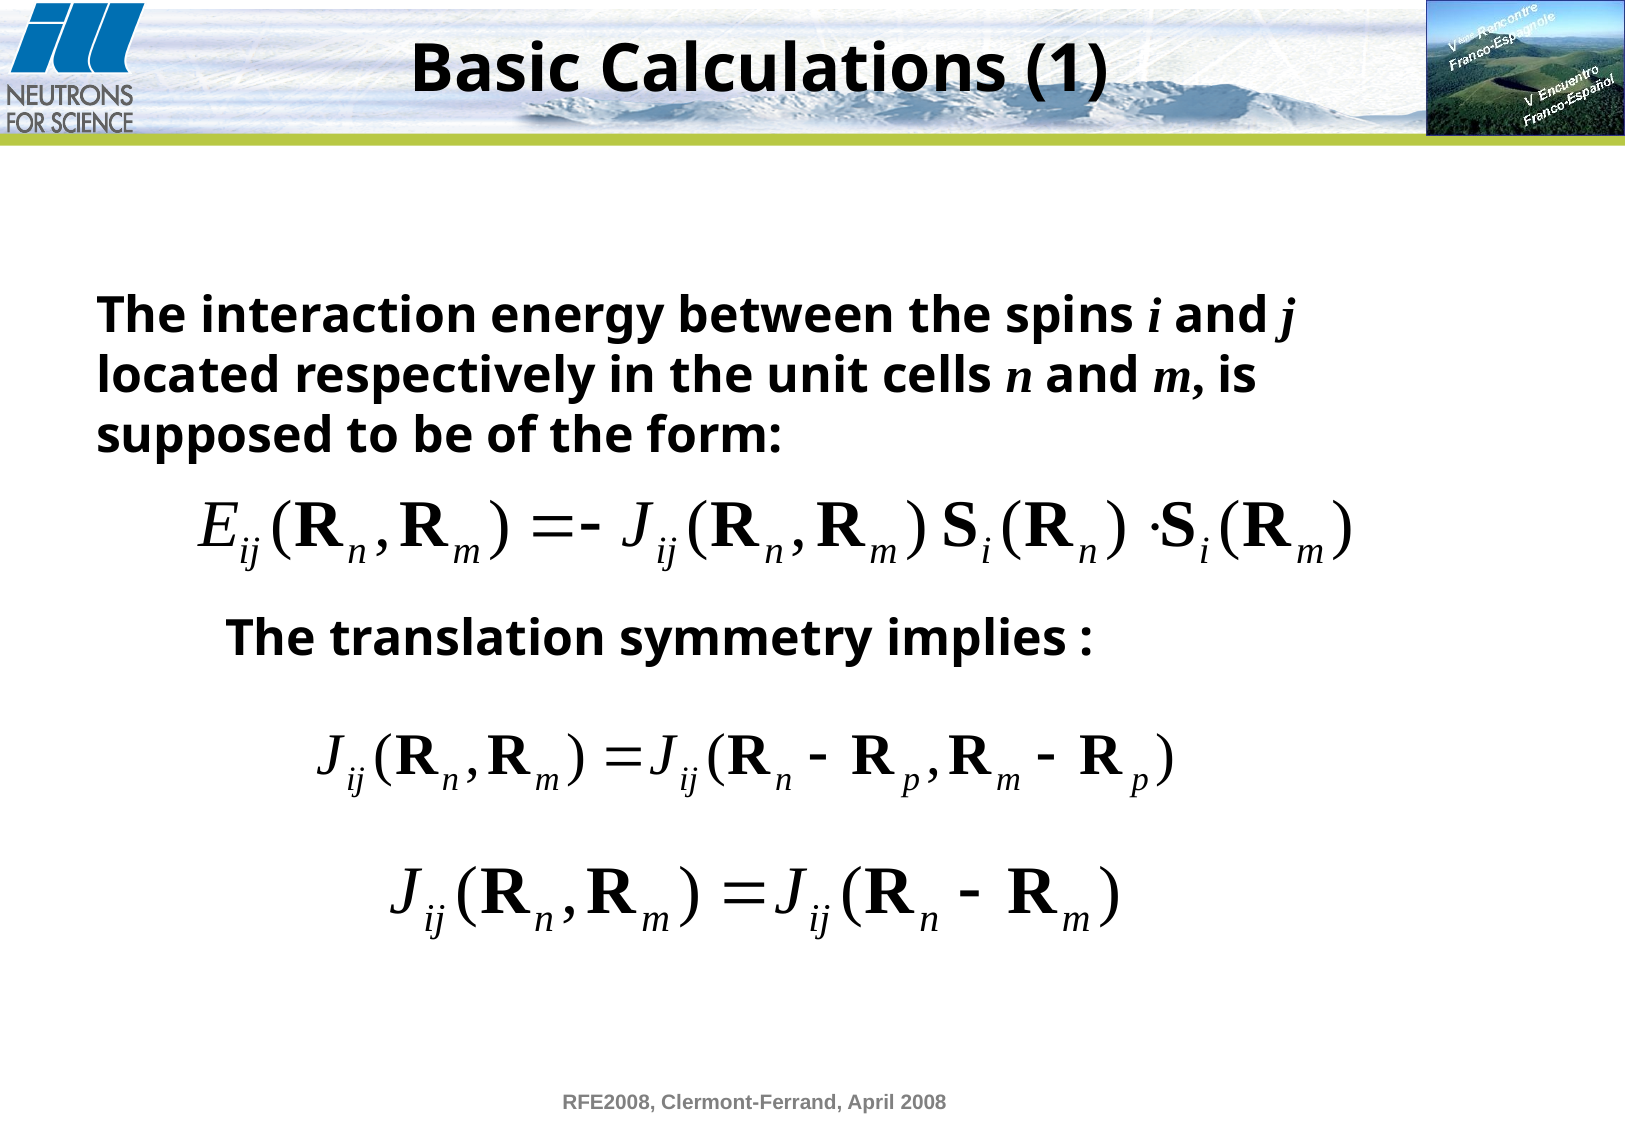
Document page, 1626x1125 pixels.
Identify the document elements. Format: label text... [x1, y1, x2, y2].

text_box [304, 715, 1203, 810]
picture [0, 0, 1625, 136]
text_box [186, 479, 1368, 586]
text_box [375, 845, 1156, 954]
text_box The interaction energy between the spins i and j located respectively in the unit cells n and m, is supposed to be of the form: [81, 274, 1506, 471]
text_box The translation symmetry implies : [210, 597, 1256, 674]
title Basic Calculations (1) [162, 0, 1356, 131]
